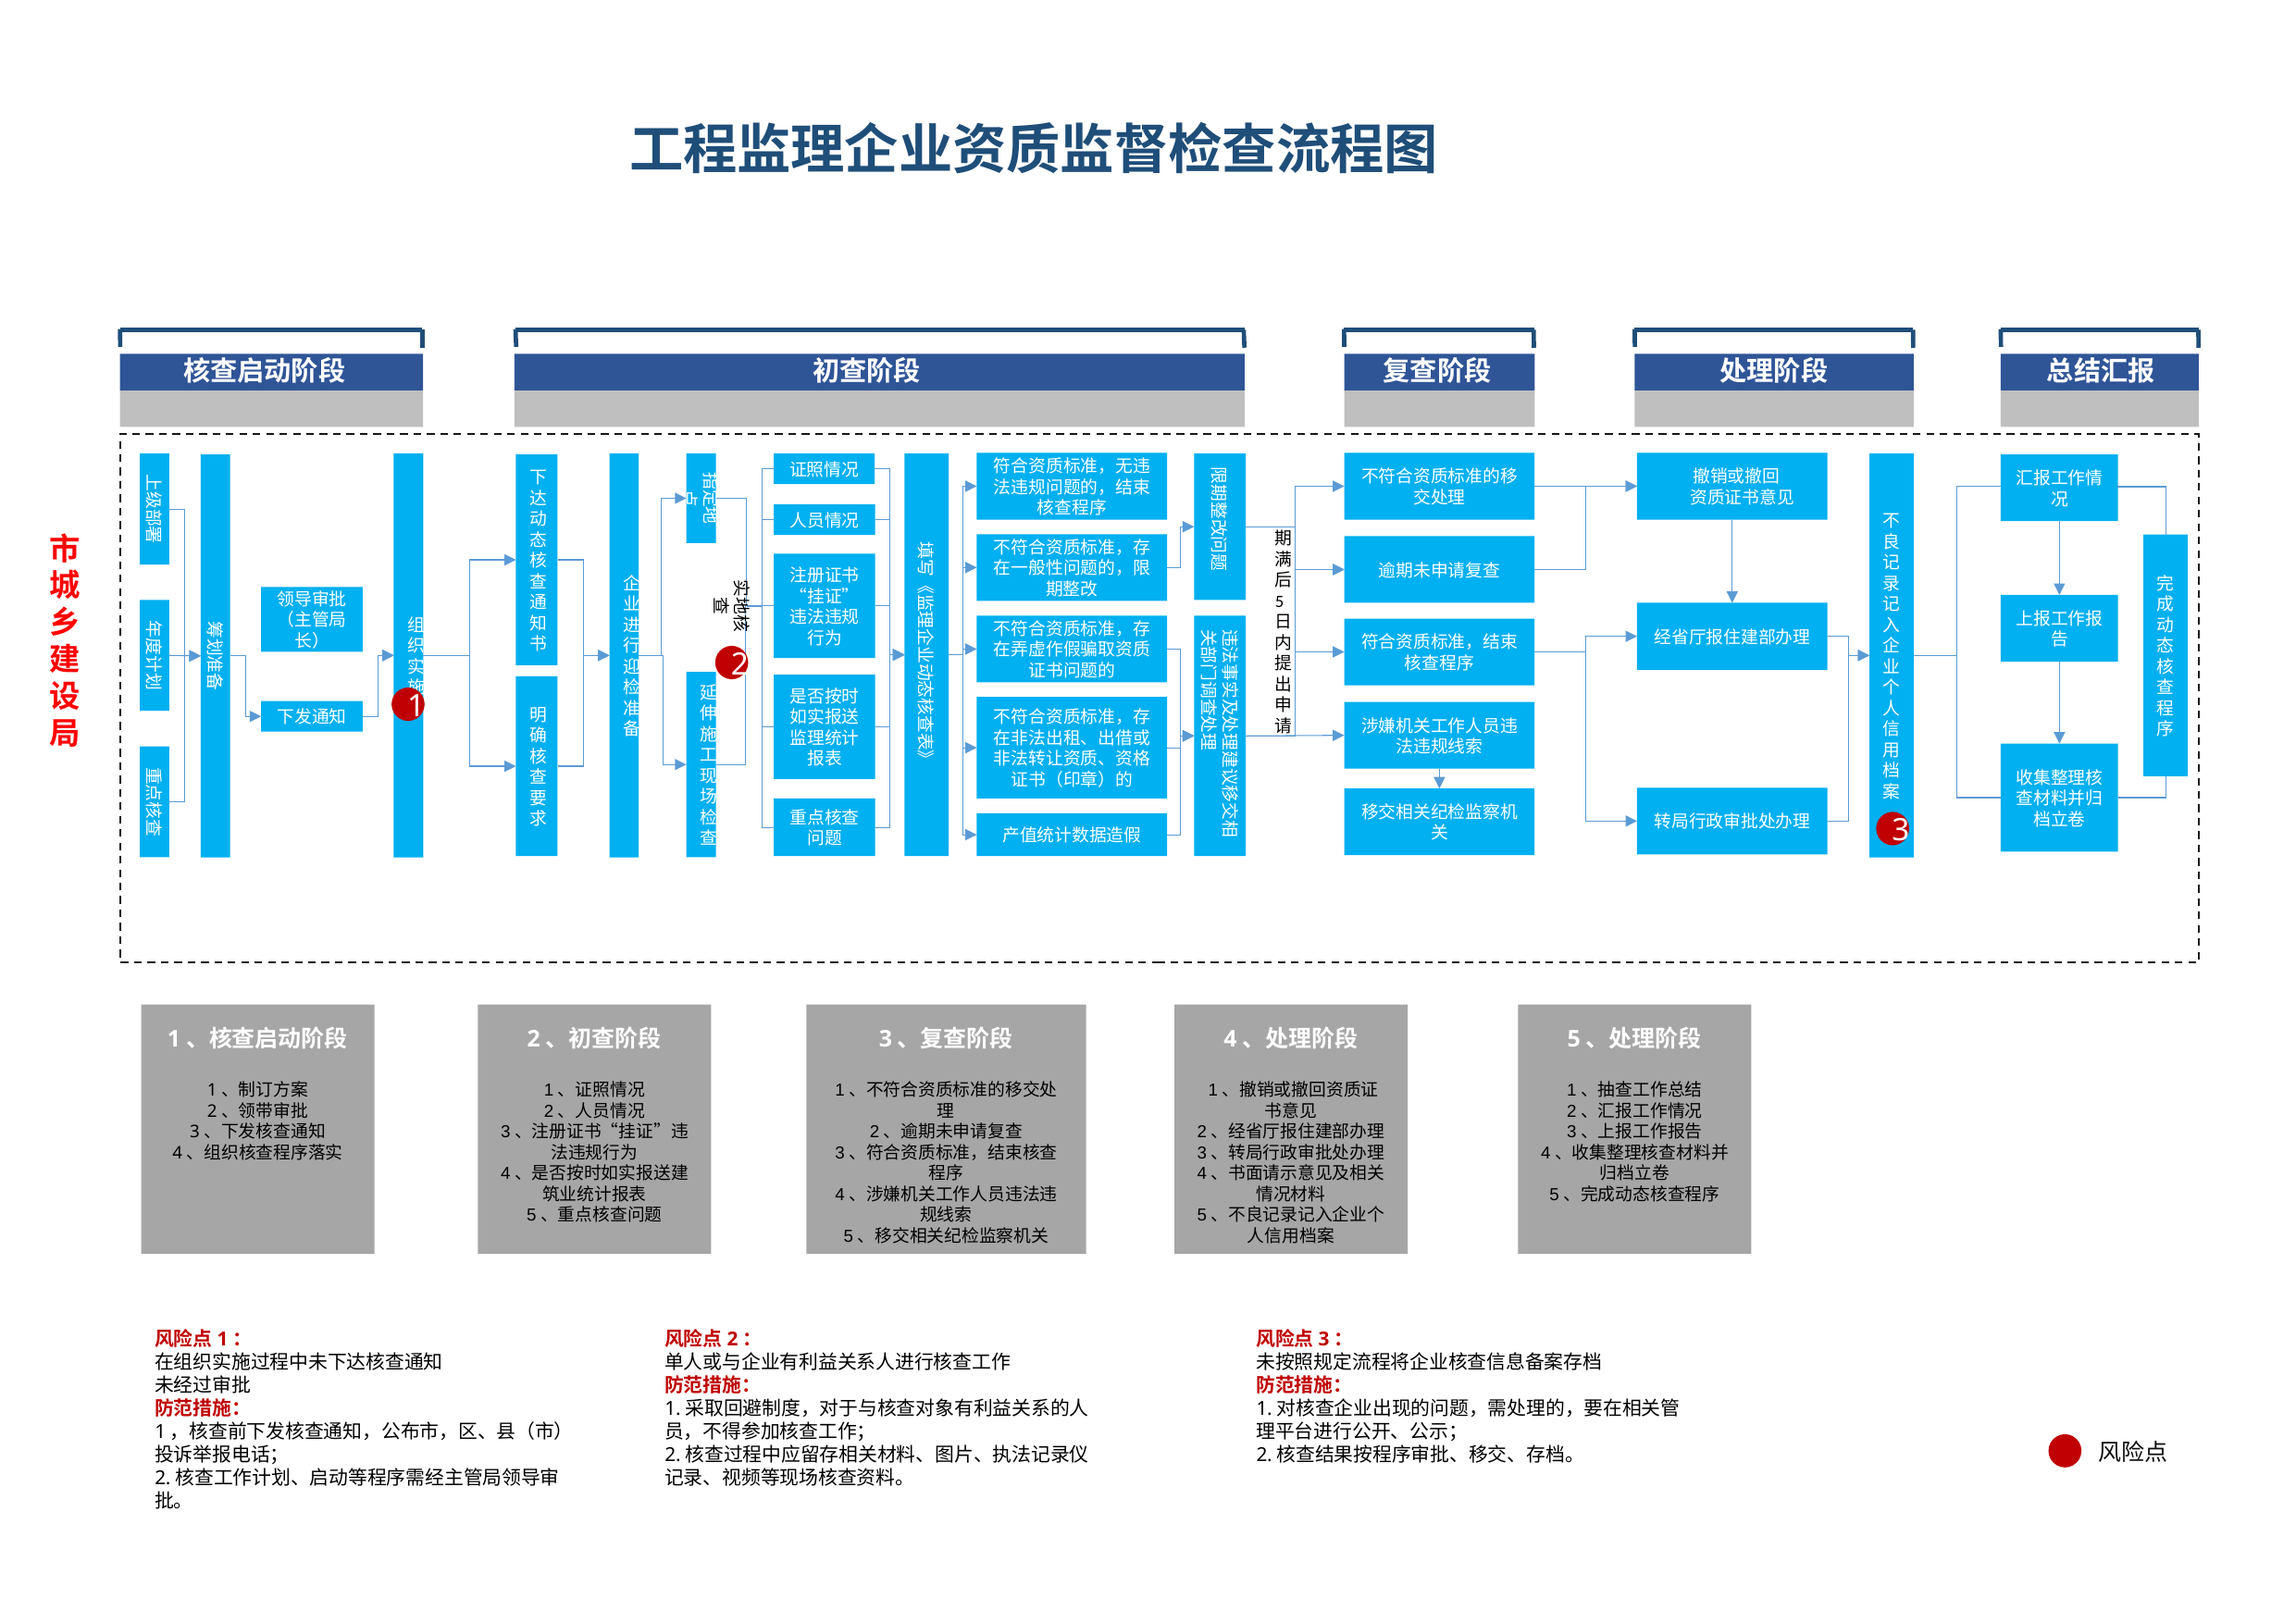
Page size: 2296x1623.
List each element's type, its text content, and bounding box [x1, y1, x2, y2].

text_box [141, 1004, 375, 1255]
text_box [478, 1004, 712, 1256]
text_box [391, 678, 425, 731]
text_box 风险点2： 单人或与企业有利益关系人进行核查工作 防范措施： 1.采取回避制度，对于与核查对象有利益关系的人员，不得参加核查工作； 2.核查过程中应留存相关材料、图片、执法记录仪记录、视频等现场核查资料。 [651, 1319, 1109, 1495]
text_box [1174, 1004, 1409, 1276]
title 工程监理企业资质监督检查流程图 [614, 105, 1719, 196]
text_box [557, 655, 610, 766]
text_box 风险点3： 未按照规定流程将企业核查信息备案存档 防范措施： 1.对核查企业出现的问题，需处理的，要在相关管理平台进行公开、公示； 2.核查结果按程序审批、移交、存档。 [1242, 1319, 1700, 1472]
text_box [2048, 1431, 2198, 1473]
text_box [119, 858, 2200, 963]
text_box 市 城 乡 建 设 局 [29, 522, 101, 758]
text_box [806, 1004, 1086, 1297]
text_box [1518, 1004, 1752, 1255]
text_box 风险点1： 在组织实施过程中未下达核查通知 未经过审批 防范措施： 1，核查前下发核查通知，公布市，区、县（市）投诉举报电话； 2.核查工作计划、启动等程序需经主管局领导审批。 [141, 1319, 599, 1518]
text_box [714, 637, 749, 689]
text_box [1876, 803, 1909, 855]
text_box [119, 328, 2199, 858]
